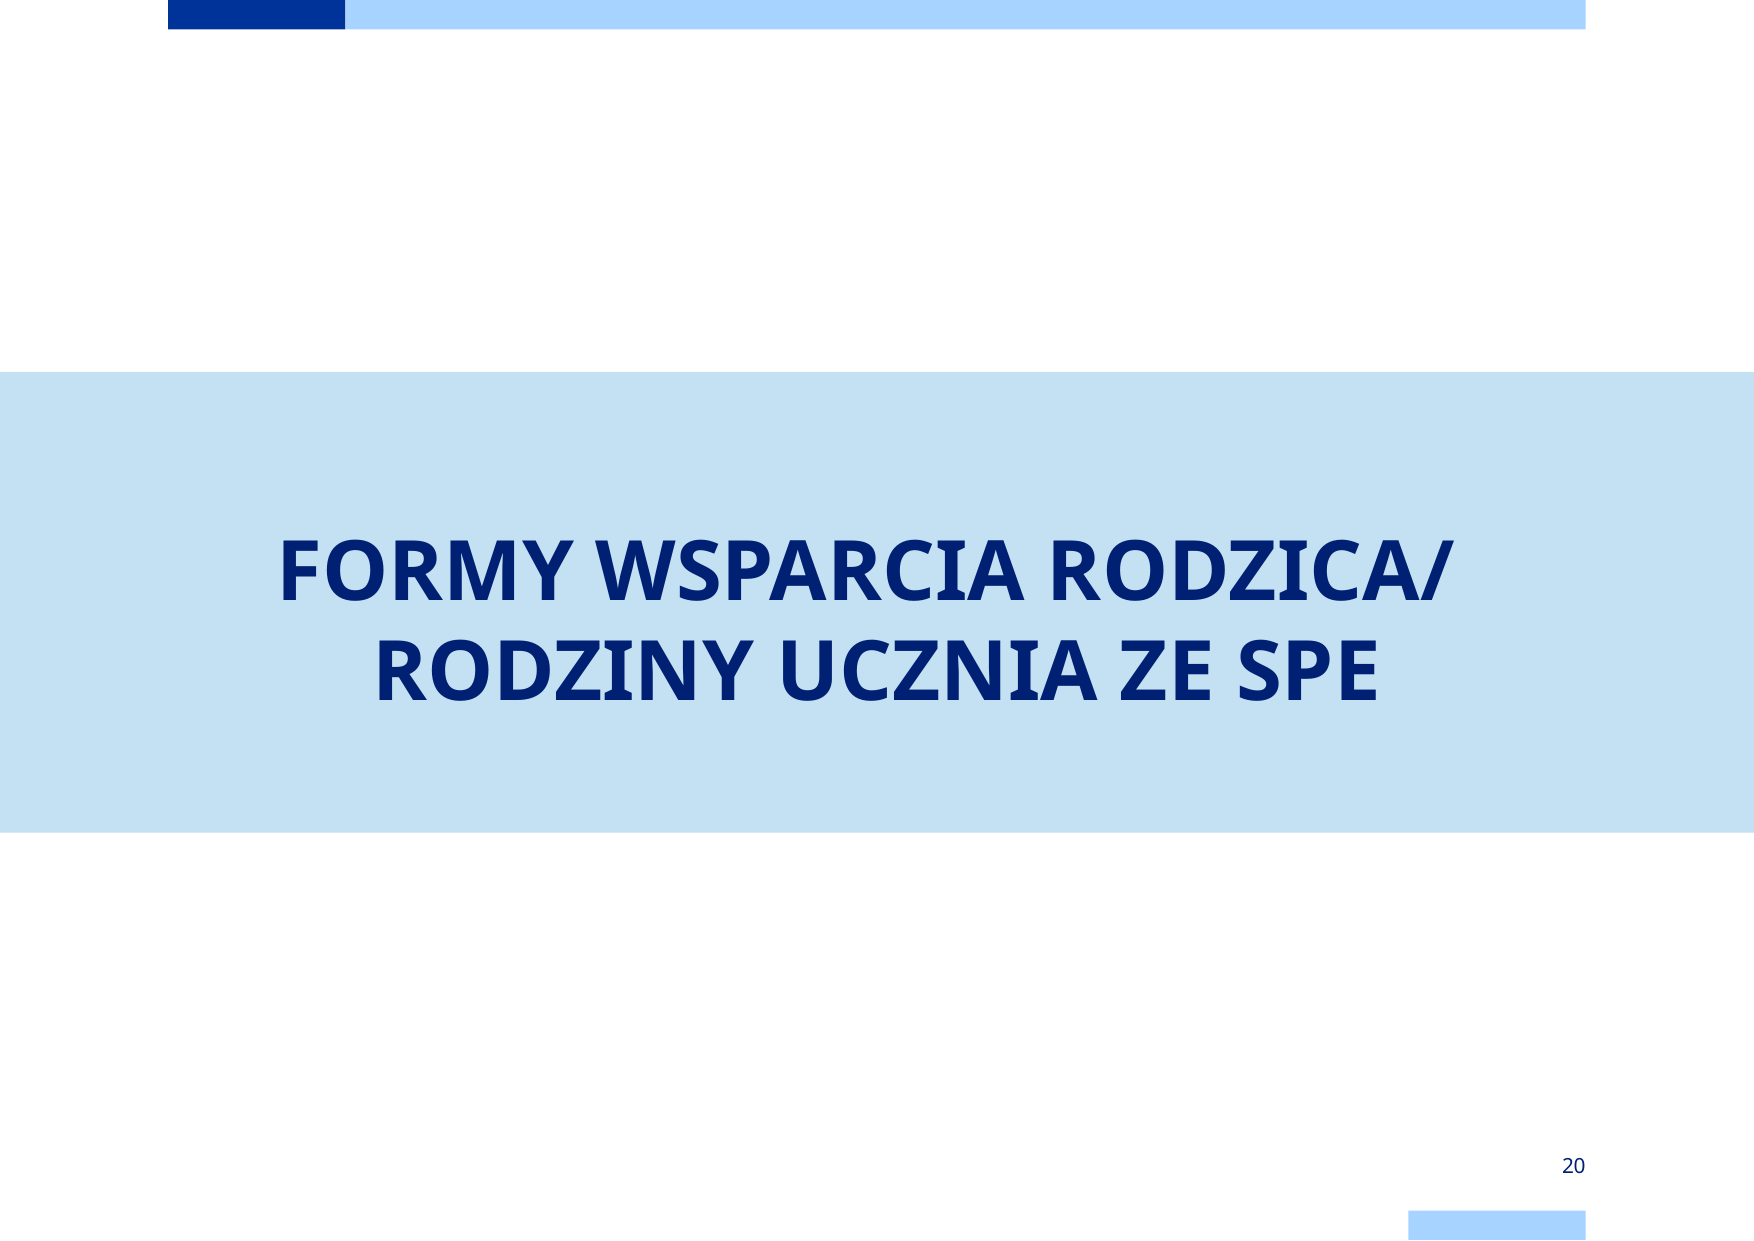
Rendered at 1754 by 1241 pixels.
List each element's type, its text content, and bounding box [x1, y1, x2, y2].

list FORMY WSPARCIA RODZICA/ RODZINY UCZNIA ZE SPE [0, 371, 1754, 833]
slide_number 20 [1408, 1151, 1586, 1182]
